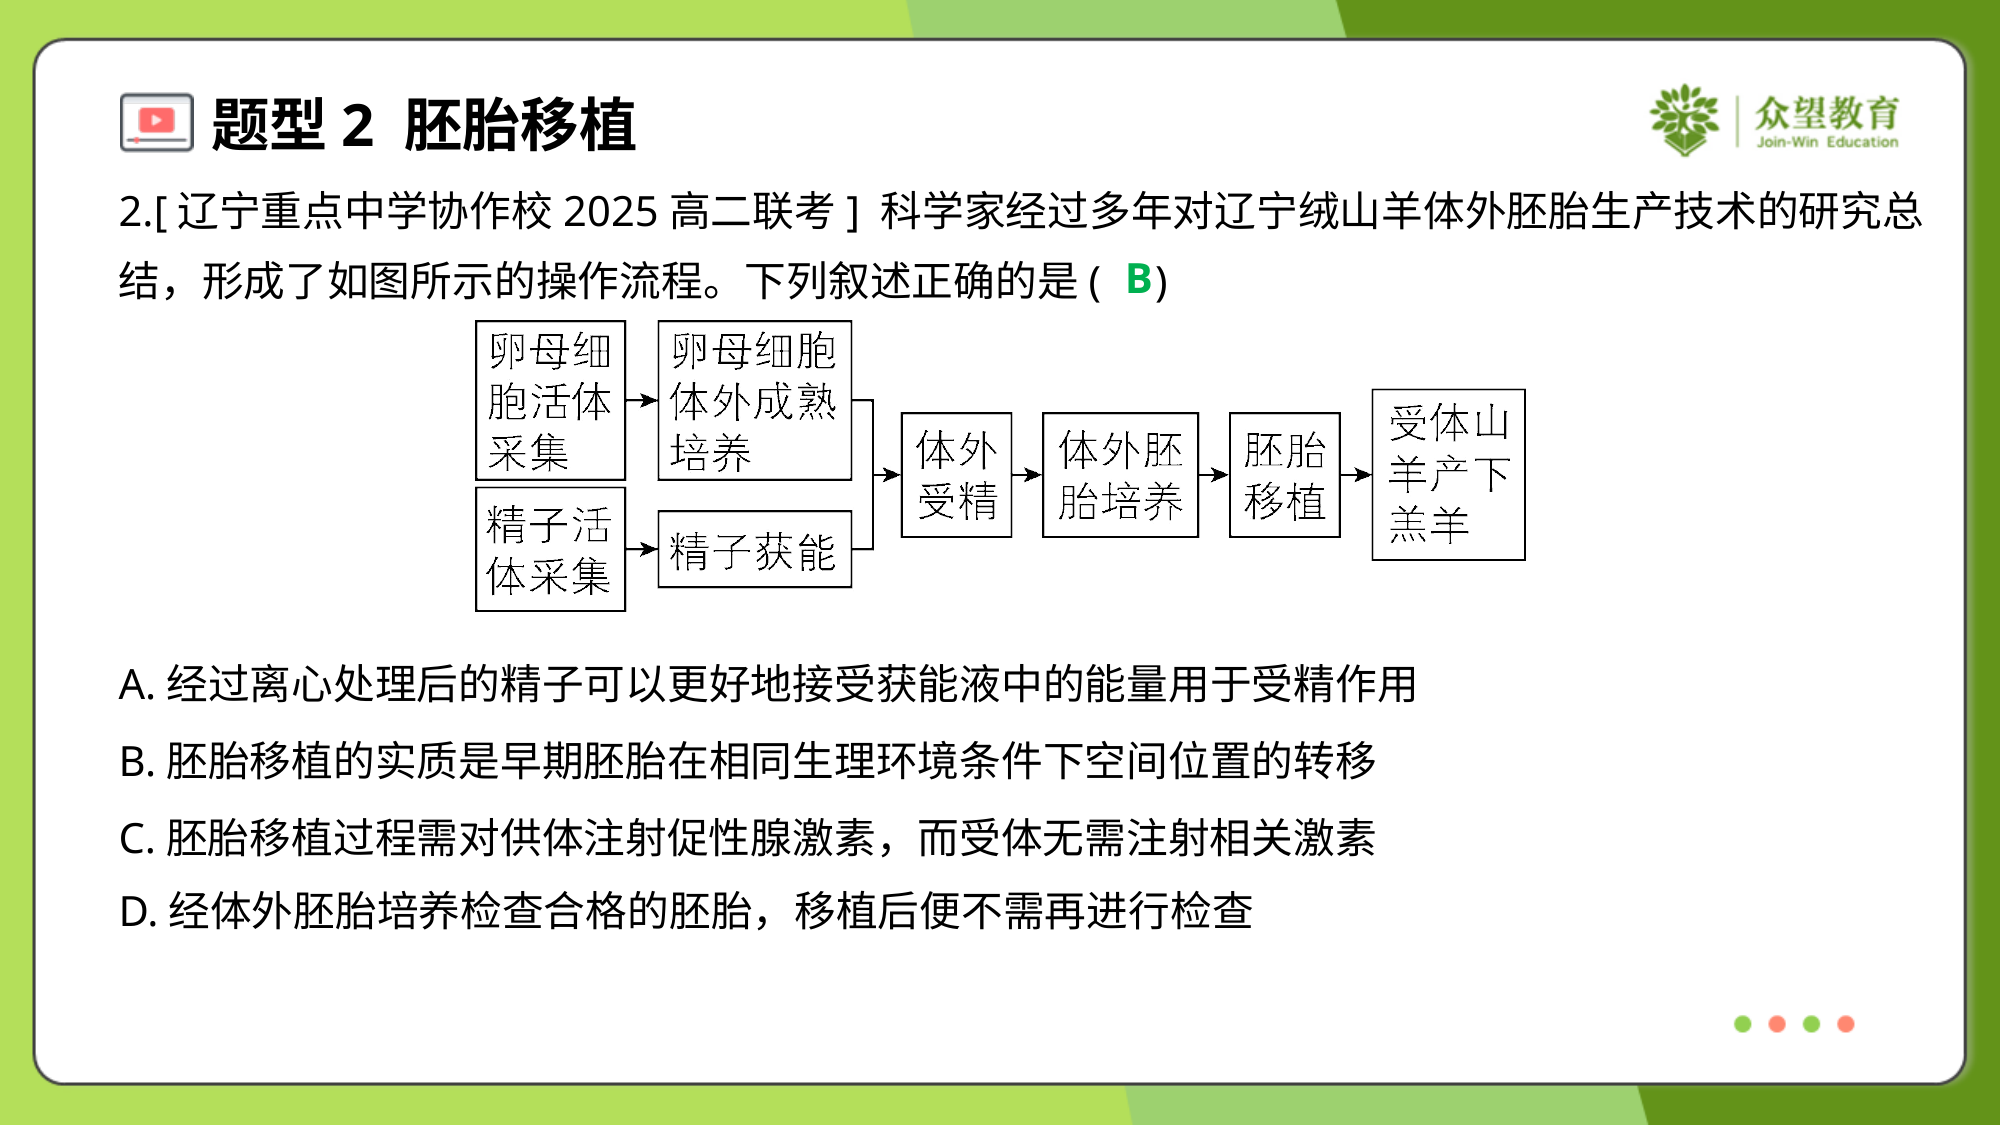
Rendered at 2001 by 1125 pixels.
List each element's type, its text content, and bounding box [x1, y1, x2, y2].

text_box 2.[辽宁重点中学协作校2025高二联考] 科学家经过多年对辽宁绒山羊体外胚胎生产技术的研究总 结，形成了如图所示的操作流程。下列叙述正确的是( ) [118, 159, 1883, 298]
picture [0, 0, 2000, 1125]
text_box B [1109, 231, 1169, 296]
text_box A.经过离心处理后的精子可以更好地接受获能液中的能量用于受精作用 B.胚胎移植的实质是早期胚胎在相同生理环境条件下空间位置的转移 C.胚胎移植过程需对供体注射促性腺激素，而受体无需注射相关激素 D.经体外胚胎培养检查合格的胚胎，移植后便不需再进行检查 [118, 632, 1883, 928]
